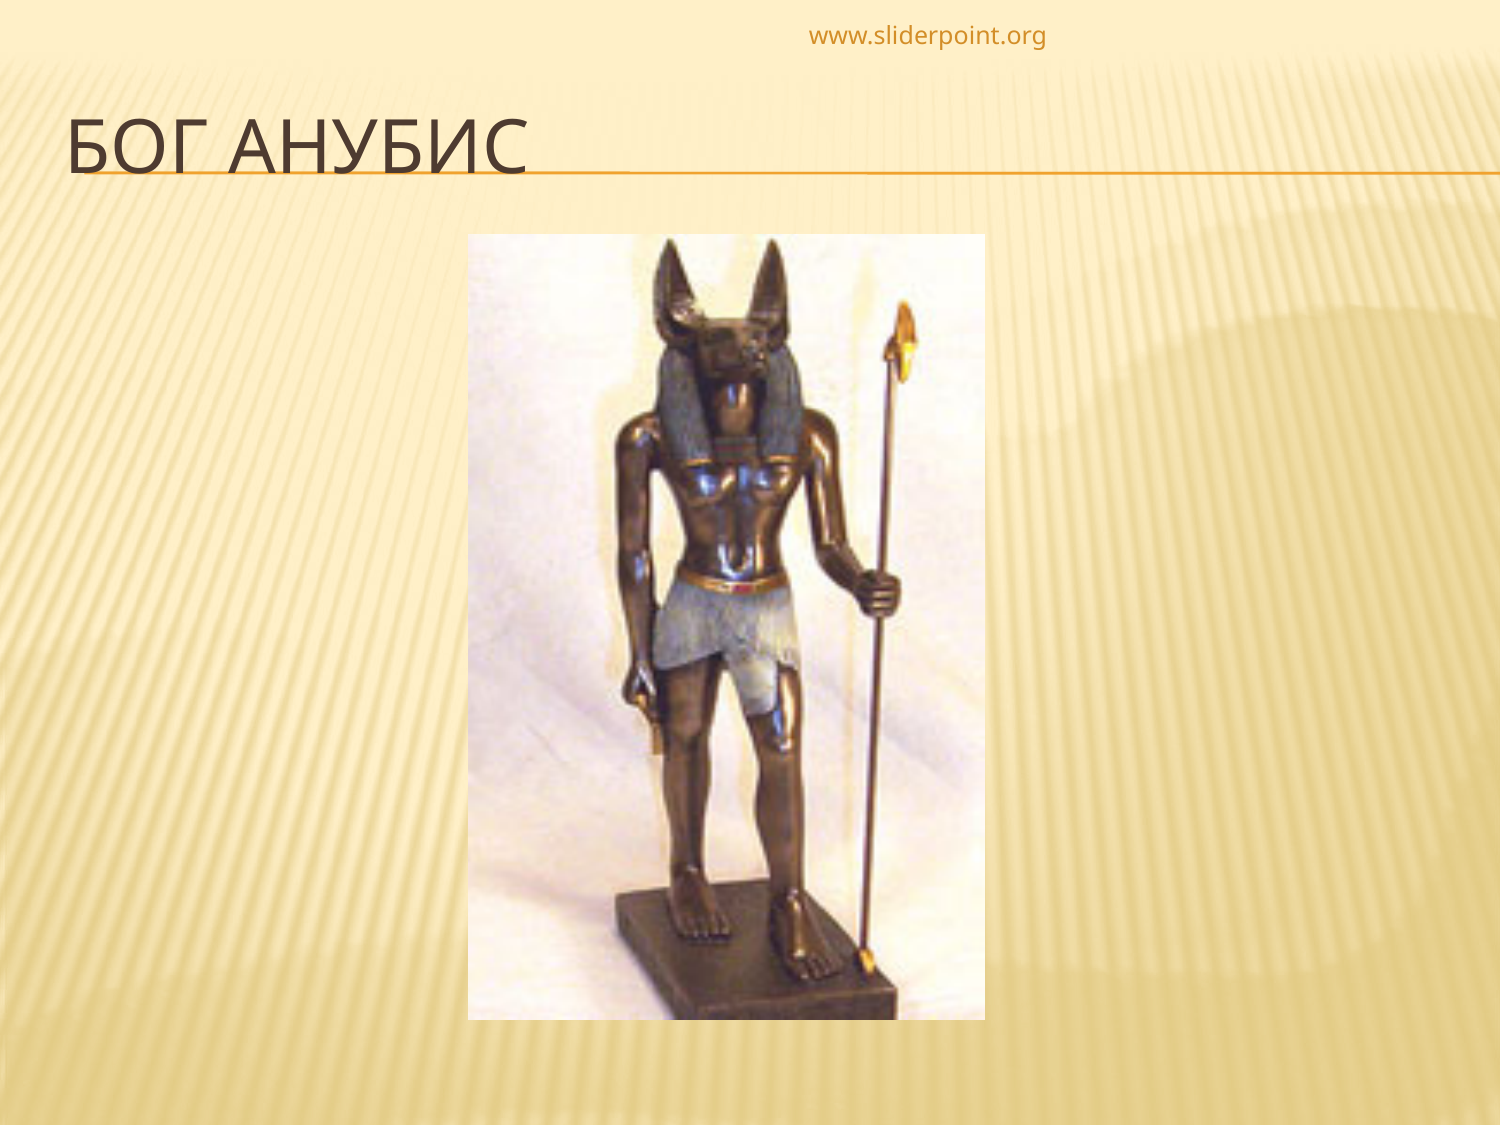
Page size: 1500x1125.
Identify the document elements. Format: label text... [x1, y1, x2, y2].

title Бог Анубис [50, 75, 1475, 213]
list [468, 234, 985, 1020]
footer www.sliderpoint.org [587, 12, 1063, 60]
